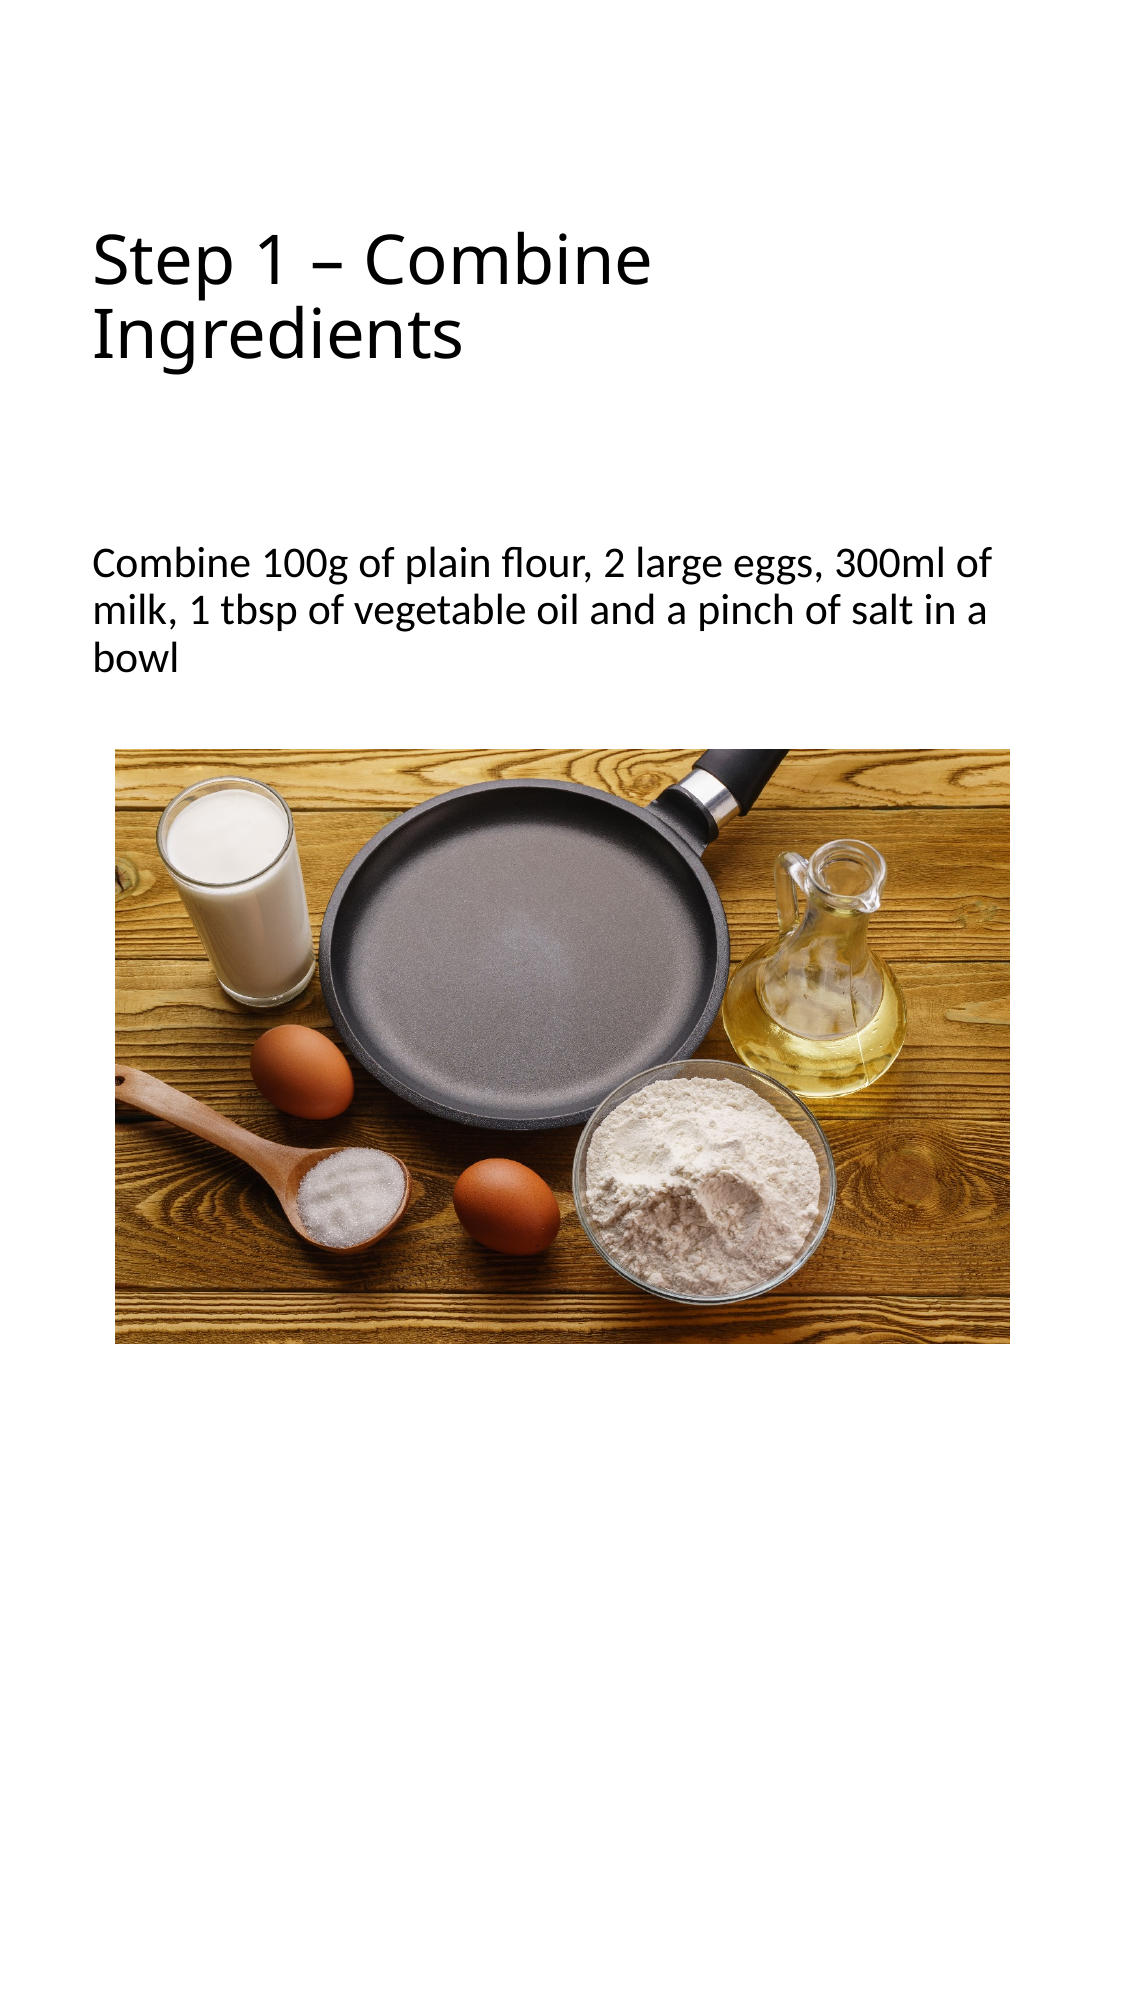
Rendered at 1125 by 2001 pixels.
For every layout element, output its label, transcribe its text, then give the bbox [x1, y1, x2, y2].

list Combine 100g of plain flour, 2 large eggs, 300ml of milk, 1 tbsp of vegetable oil and a pinch of salt in a bowl [77, 532, 1048, 844]
picture [115, 749, 1010, 1344]
title Step 1 – Combine Ingredients [77, 106, 1048, 493]
